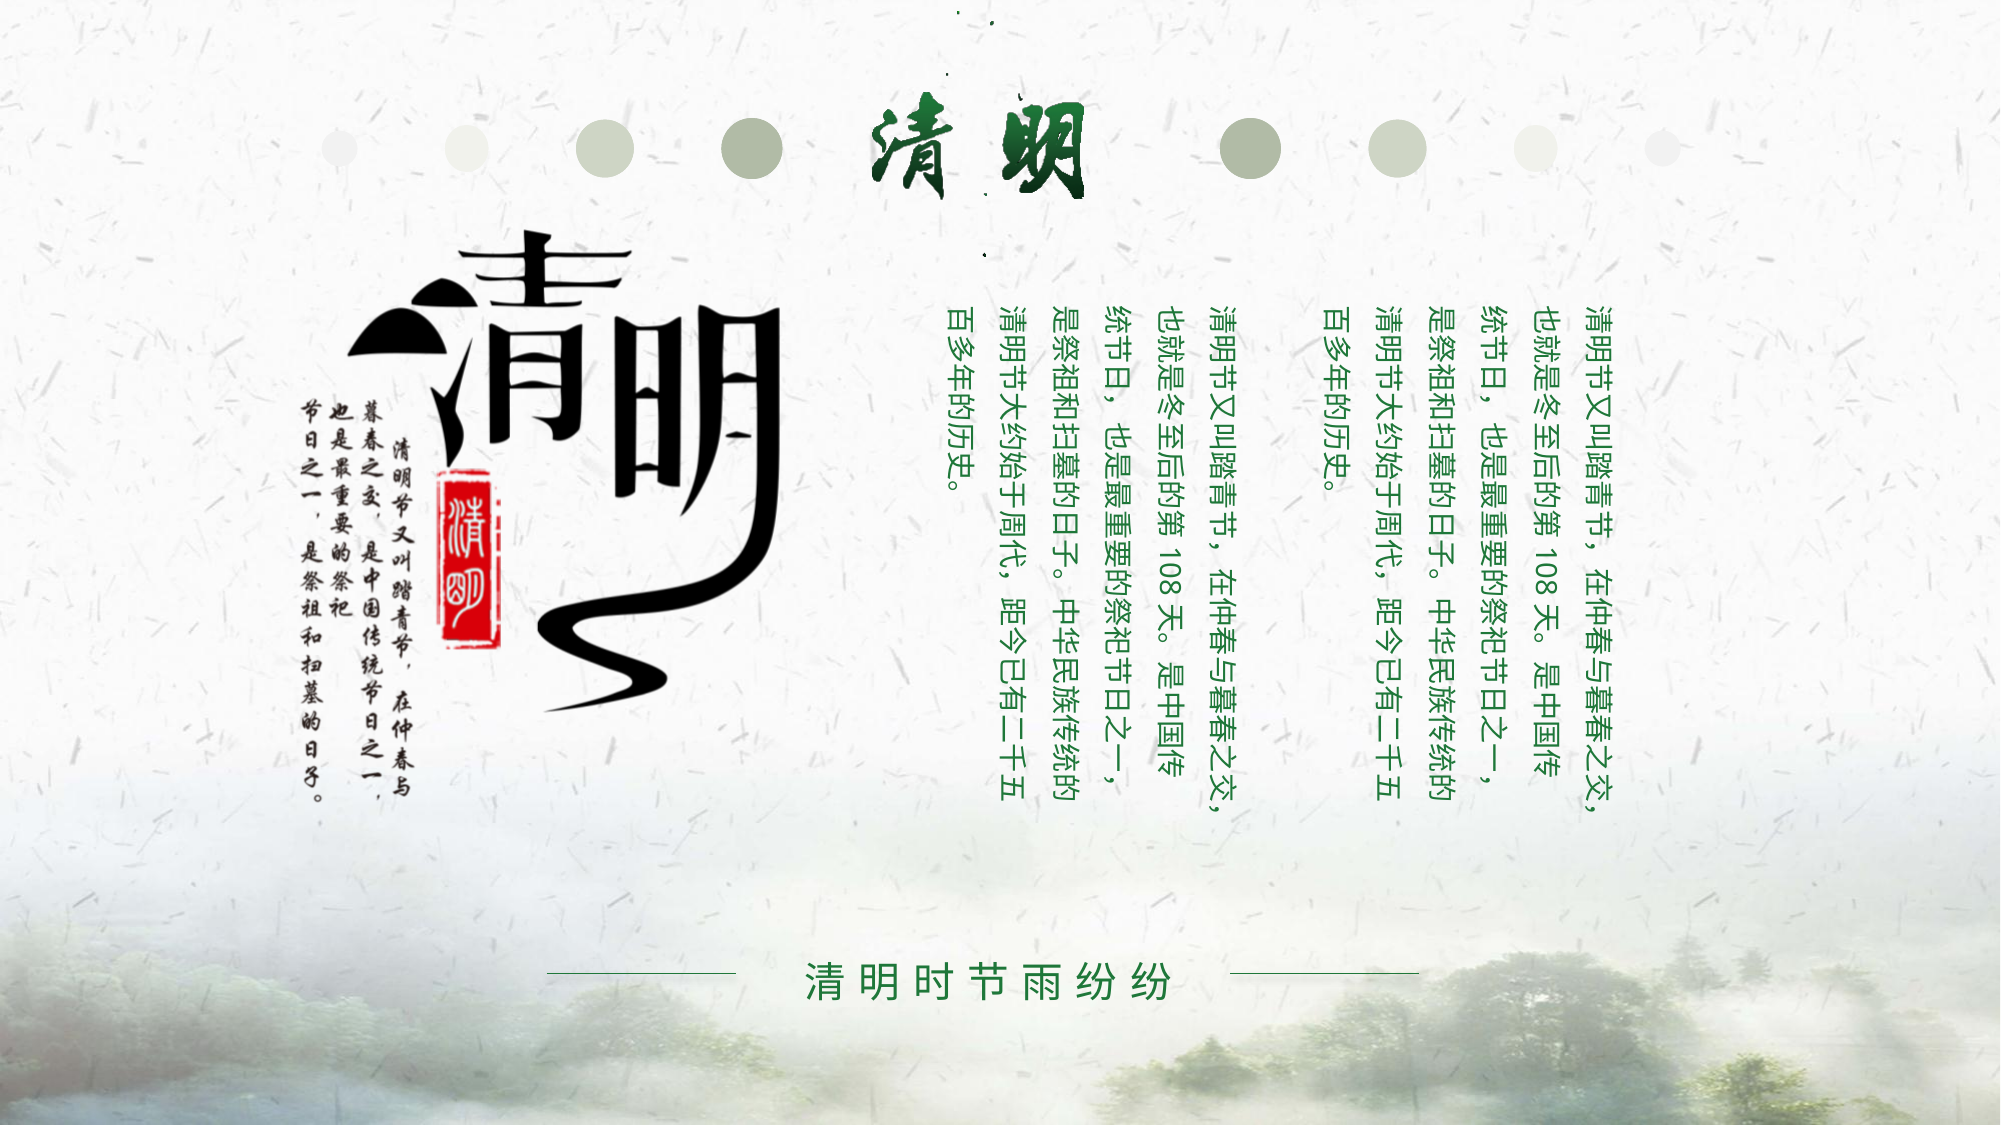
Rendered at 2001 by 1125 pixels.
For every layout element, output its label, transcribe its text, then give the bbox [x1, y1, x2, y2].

picture [0, 0, 2001, 1125]
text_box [546, 945, 1419, 1002]
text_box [321, 0, 1681, 266]
text_box 清明节又叫踏青节，在仲春与暮春之交，也就是冬至后的第108天。是中国传统节日，也是最重要的祭祀节日之一，是祭祖和扫墓的日子。中华民族传统的清明节大约始于周代，距今已有二千五百多年的历史。 [1294, 290, 1643, 819]
text_box 清明节又叫踏青节，在仲春与暮春之交，也就是冬至后的第108天。是中国传统节日，也是最重要的祭祀节日之一，是祭祖和扫墓的日子。中华民族传统的清明节大约始于周代，距今已有二千五百多年的历史。 [918, 290, 1267, 819]
